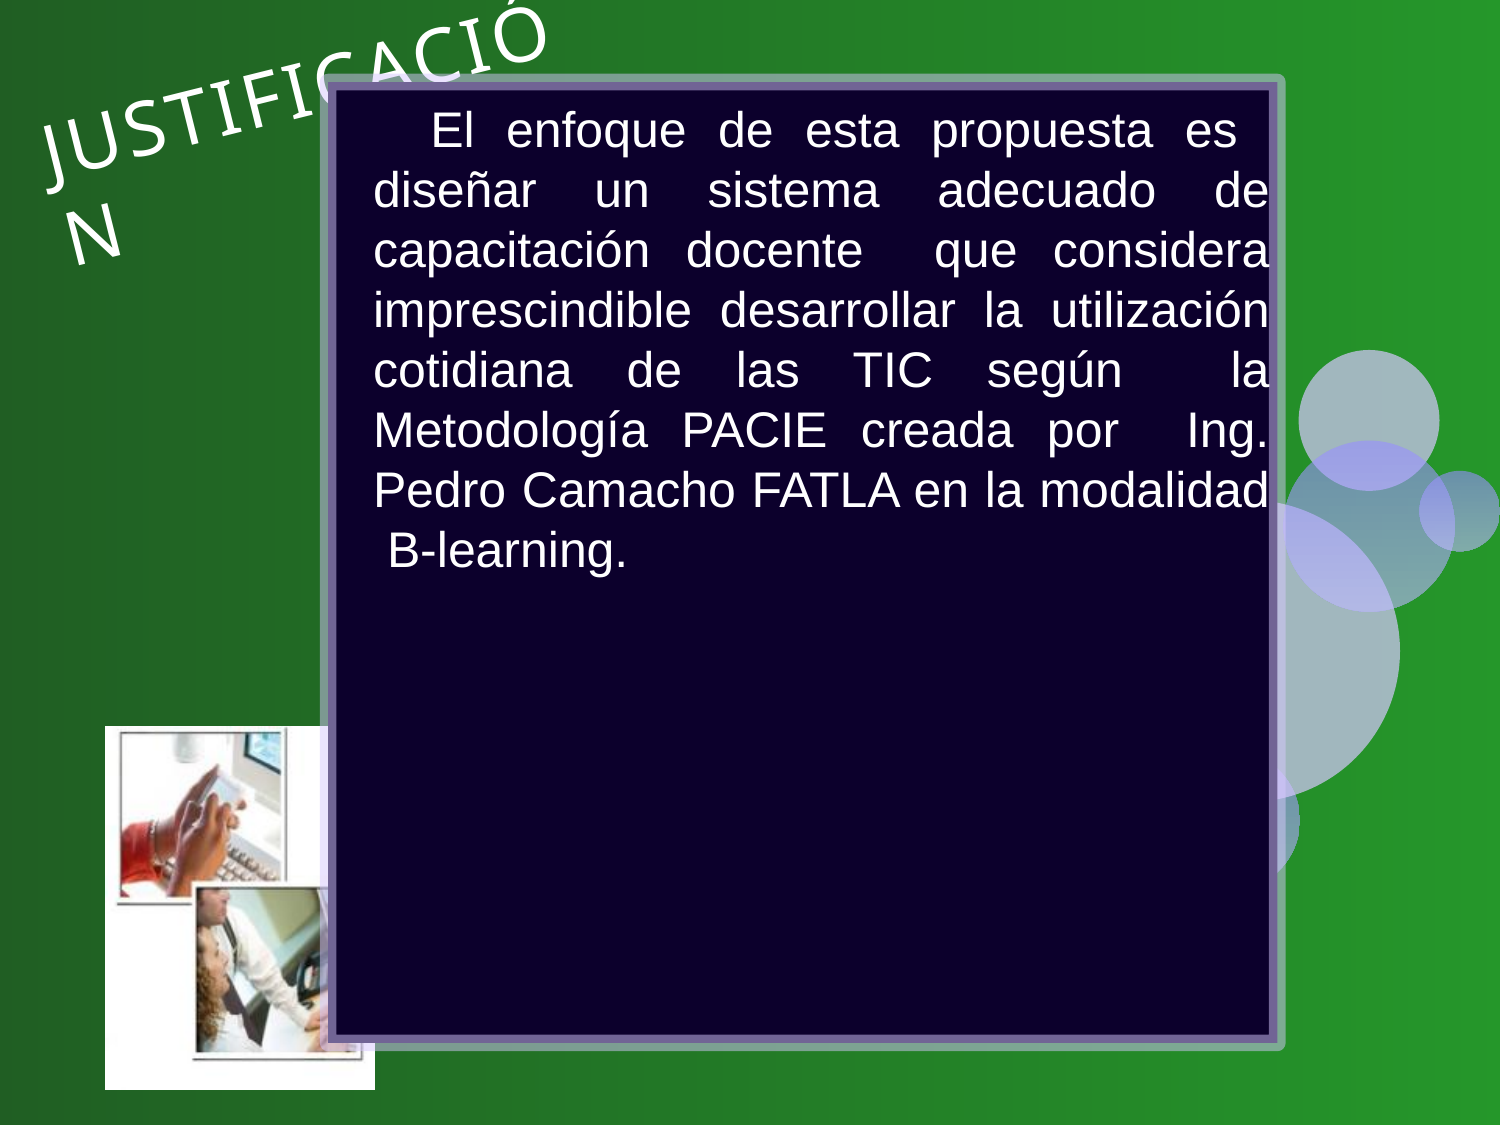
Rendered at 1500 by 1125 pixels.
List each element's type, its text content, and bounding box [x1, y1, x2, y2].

title JUSTIFICACIÓN [35, 107, 320, 293]
title JUSTIFICACIÓN [455, 35, 620, 74]
picture [103, 724, 377, 1092]
list El enfoque de esta propuesta es diseñar un sistema adecuado de capacitación docente que considera imprescindible desarrollar la utilización cotidiana de las TIC según la Metodología PACIE creada por Ing. Pedro Camacho FATLA en la modalidad B-learning. [320, 74, 1286, 1051]
